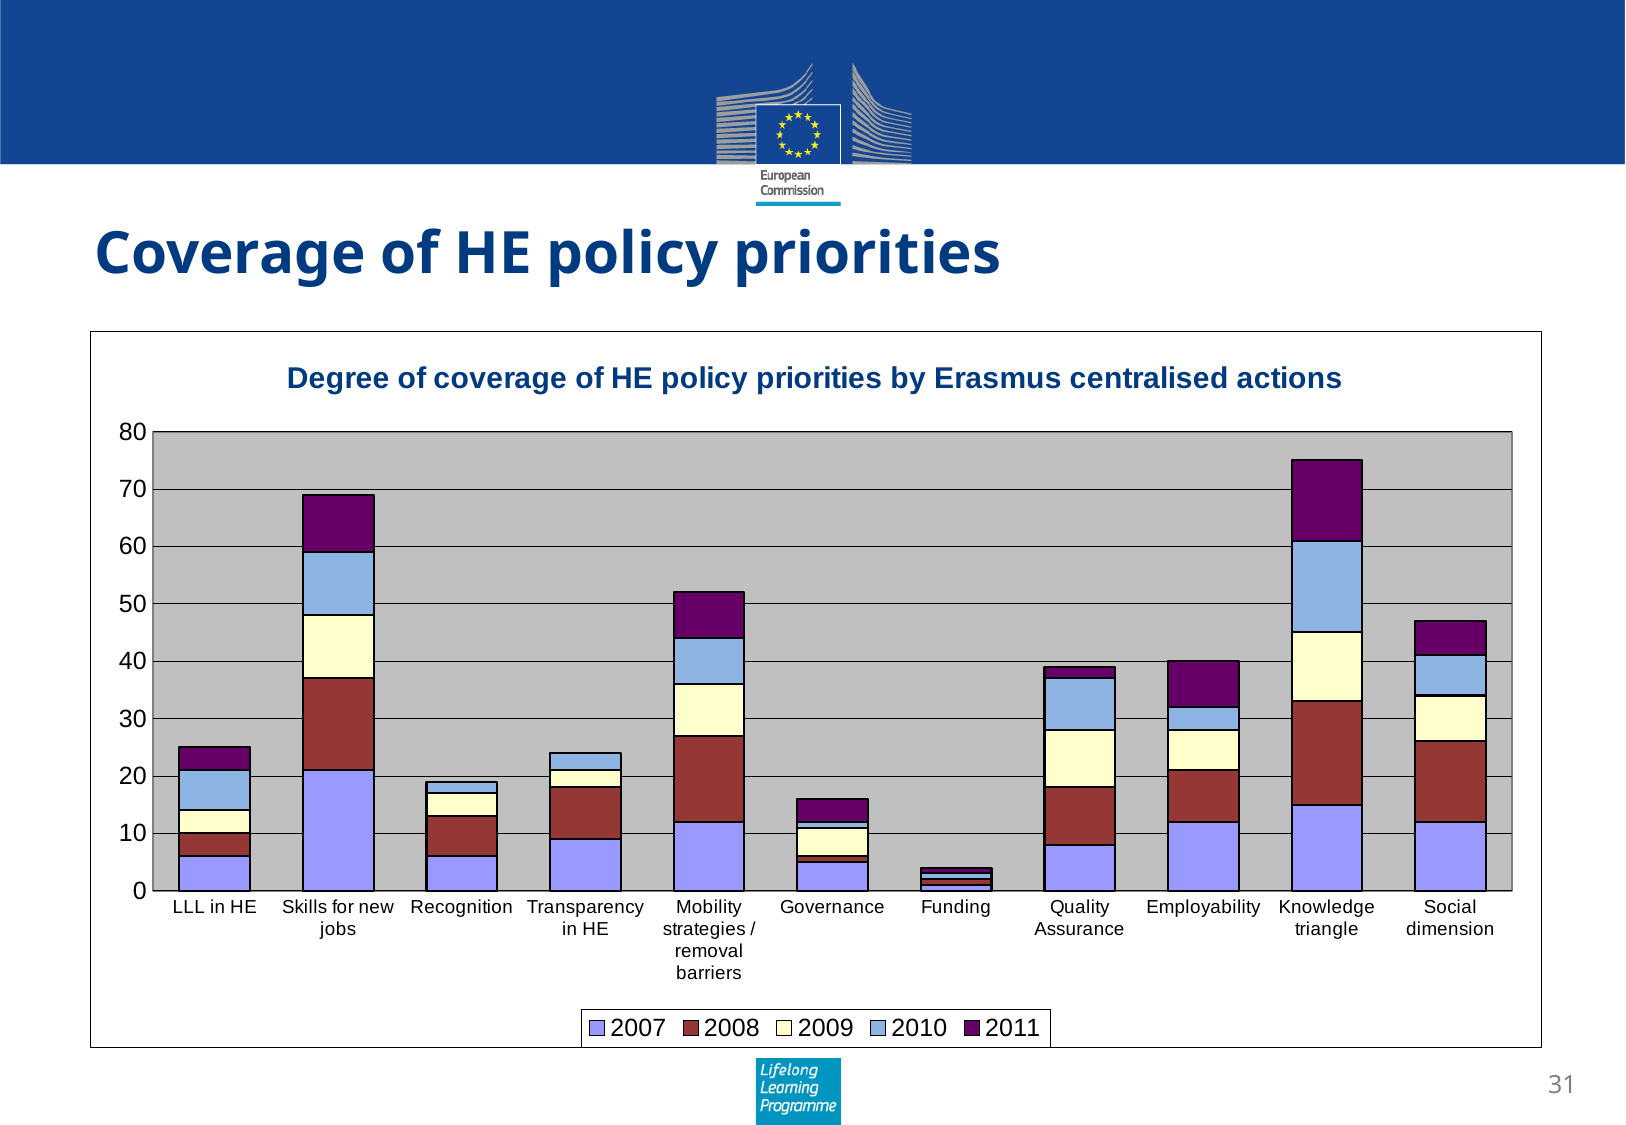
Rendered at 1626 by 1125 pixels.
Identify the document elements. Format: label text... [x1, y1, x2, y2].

picture [810, 1070, 816, 1078]
title Coverage of HE policy priorities [78, 195, 1586, 305]
picture [826, 1102, 834, 1111]
chart [89, 330, 1542, 1049]
picture [780, 1104, 788, 1113]
slide_number 31 [1212, 1060, 1592, 1125]
picture [775, 1086, 782, 1093]
picture [0, 0, 1625, 1125]
picture [785, 1102, 792, 1109]
